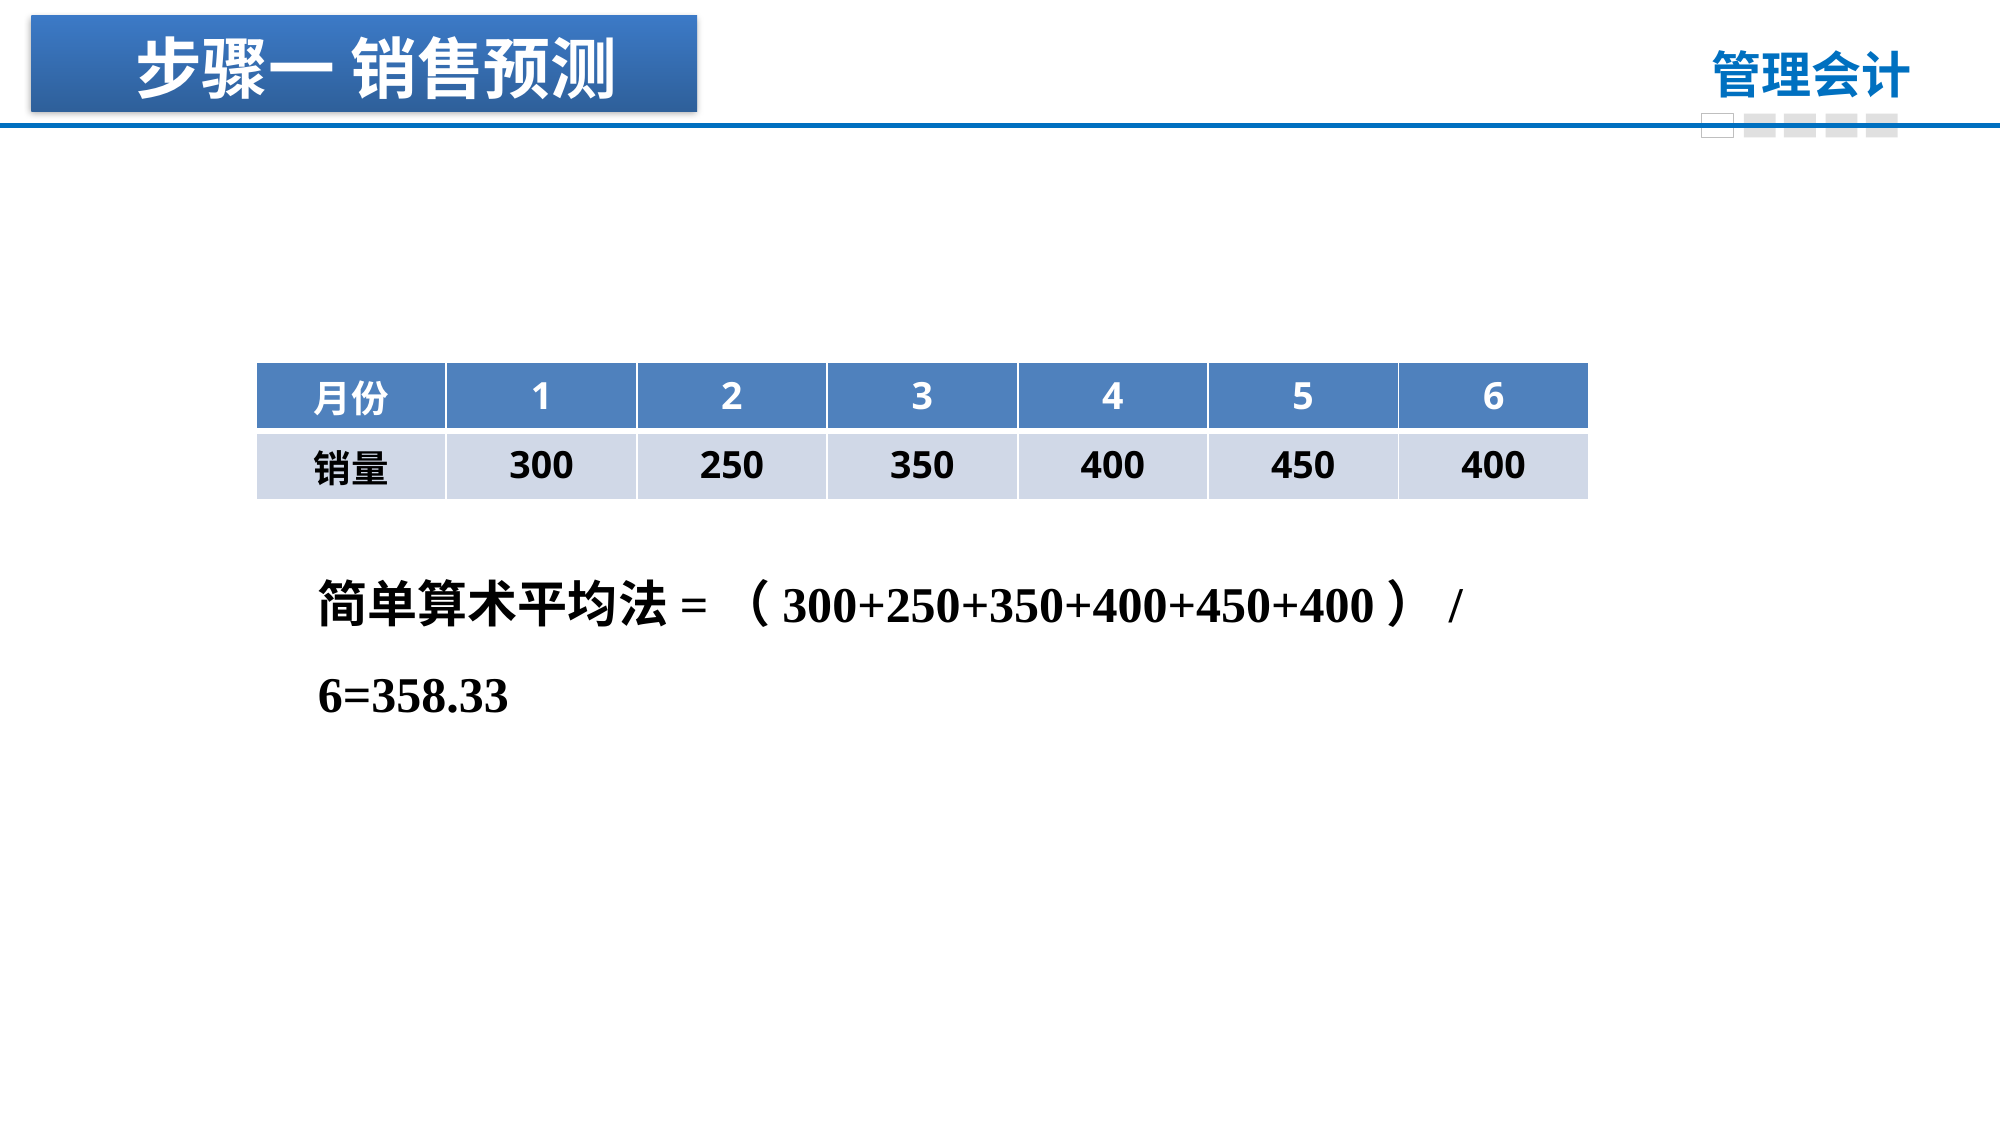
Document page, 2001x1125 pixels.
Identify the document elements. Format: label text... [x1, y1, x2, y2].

table_header 2 [638, 363, 826, 428]
table_header 3 [828, 363, 1017, 428]
table_cell 400 [1019, 434, 1207, 499]
table_cell 250 [638, 434, 826, 499]
table_cell 450 [1209, 434, 1398, 499]
table_header 6 [1399, 363, 1588, 428]
table_cell 300 [447, 434, 636, 499]
text_box 简单算术平均法=（300+250+350+400+450+400）/6=358.33 [301, 533, 1664, 732]
table_header 4 [1019, 363, 1207, 428]
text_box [31, 14, 698, 117]
table_cell 350 [828, 434, 1017, 499]
table_cell 销量 [257, 434, 445, 499]
table_header 1 [447, 363, 636, 428]
table_cell 400 [1399, 434, 1588, 499]
table_header 5 [1209, 363, 1398, 428]
table_header 月份 [257, 363, 445, 428]
